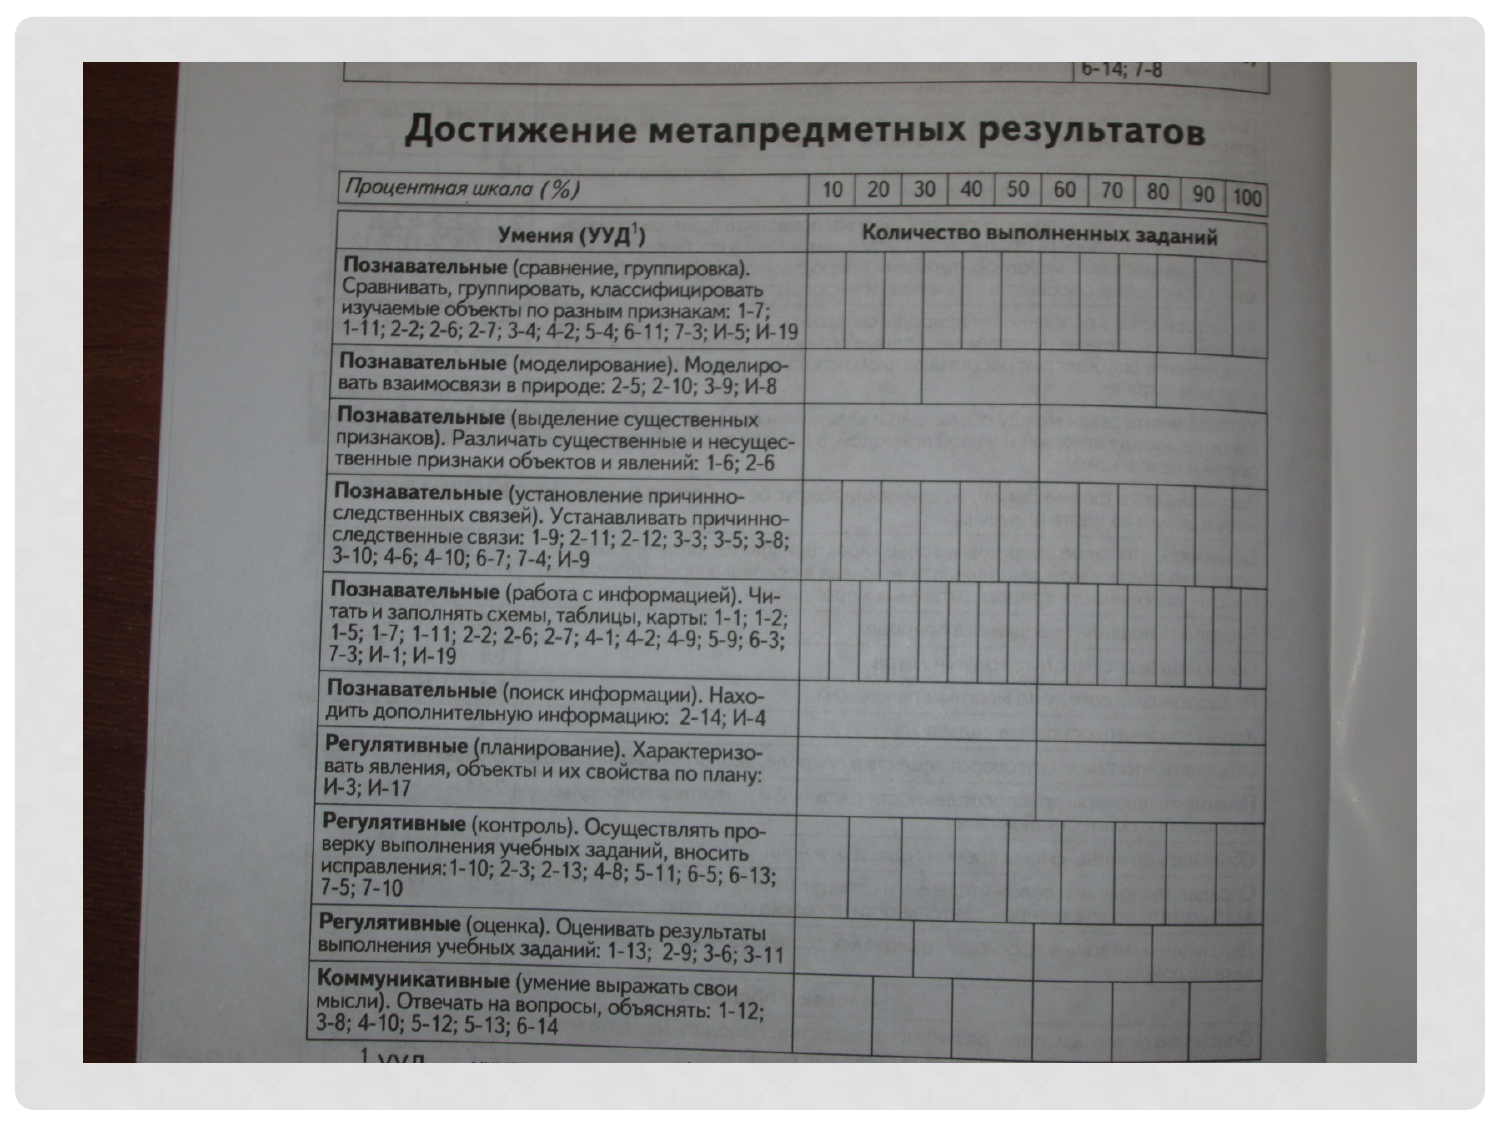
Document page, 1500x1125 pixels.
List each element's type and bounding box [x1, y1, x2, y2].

picture [83, 62, 1417, 1063]
